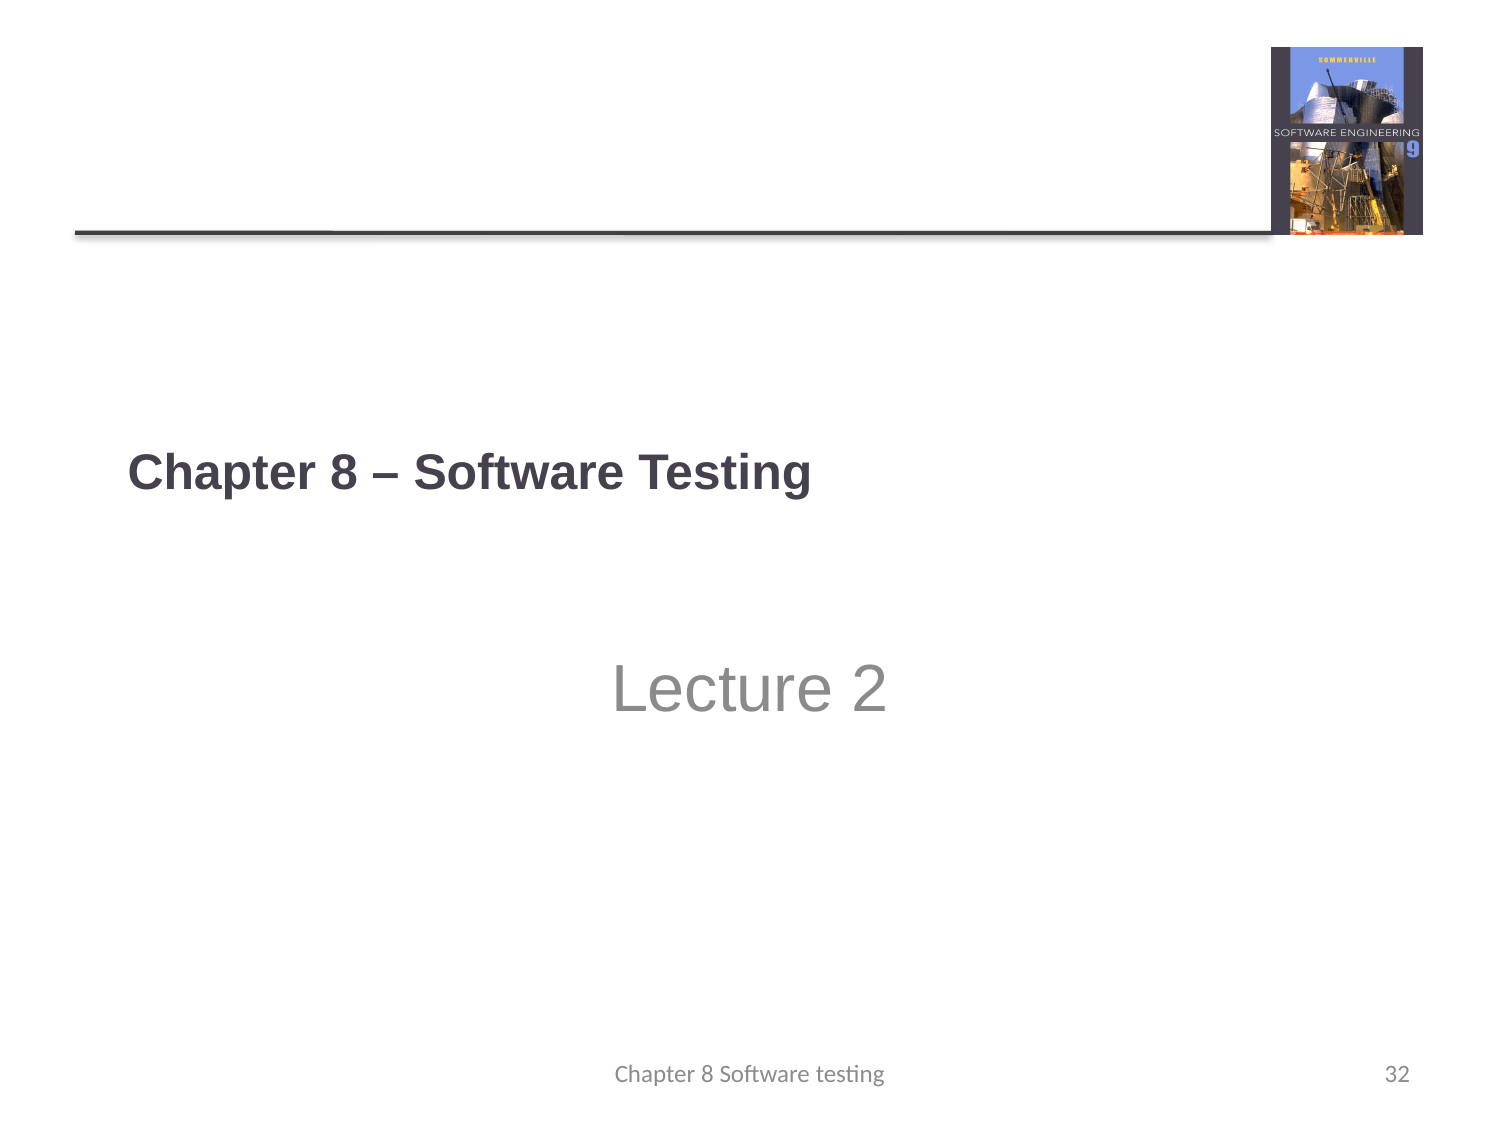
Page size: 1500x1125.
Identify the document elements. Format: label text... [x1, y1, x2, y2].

title Chapter 8 – Software Testing [112, 349, 1388, 591]
footer Chapter 8 Software testing [512, 1042, 988, 1103]
subtitle Lecture 2 [225, 637, 1275, 925]
slide_number 32 [1074, 1042, 1425, 1103]
picture [1271, 47, 1423, 235]
